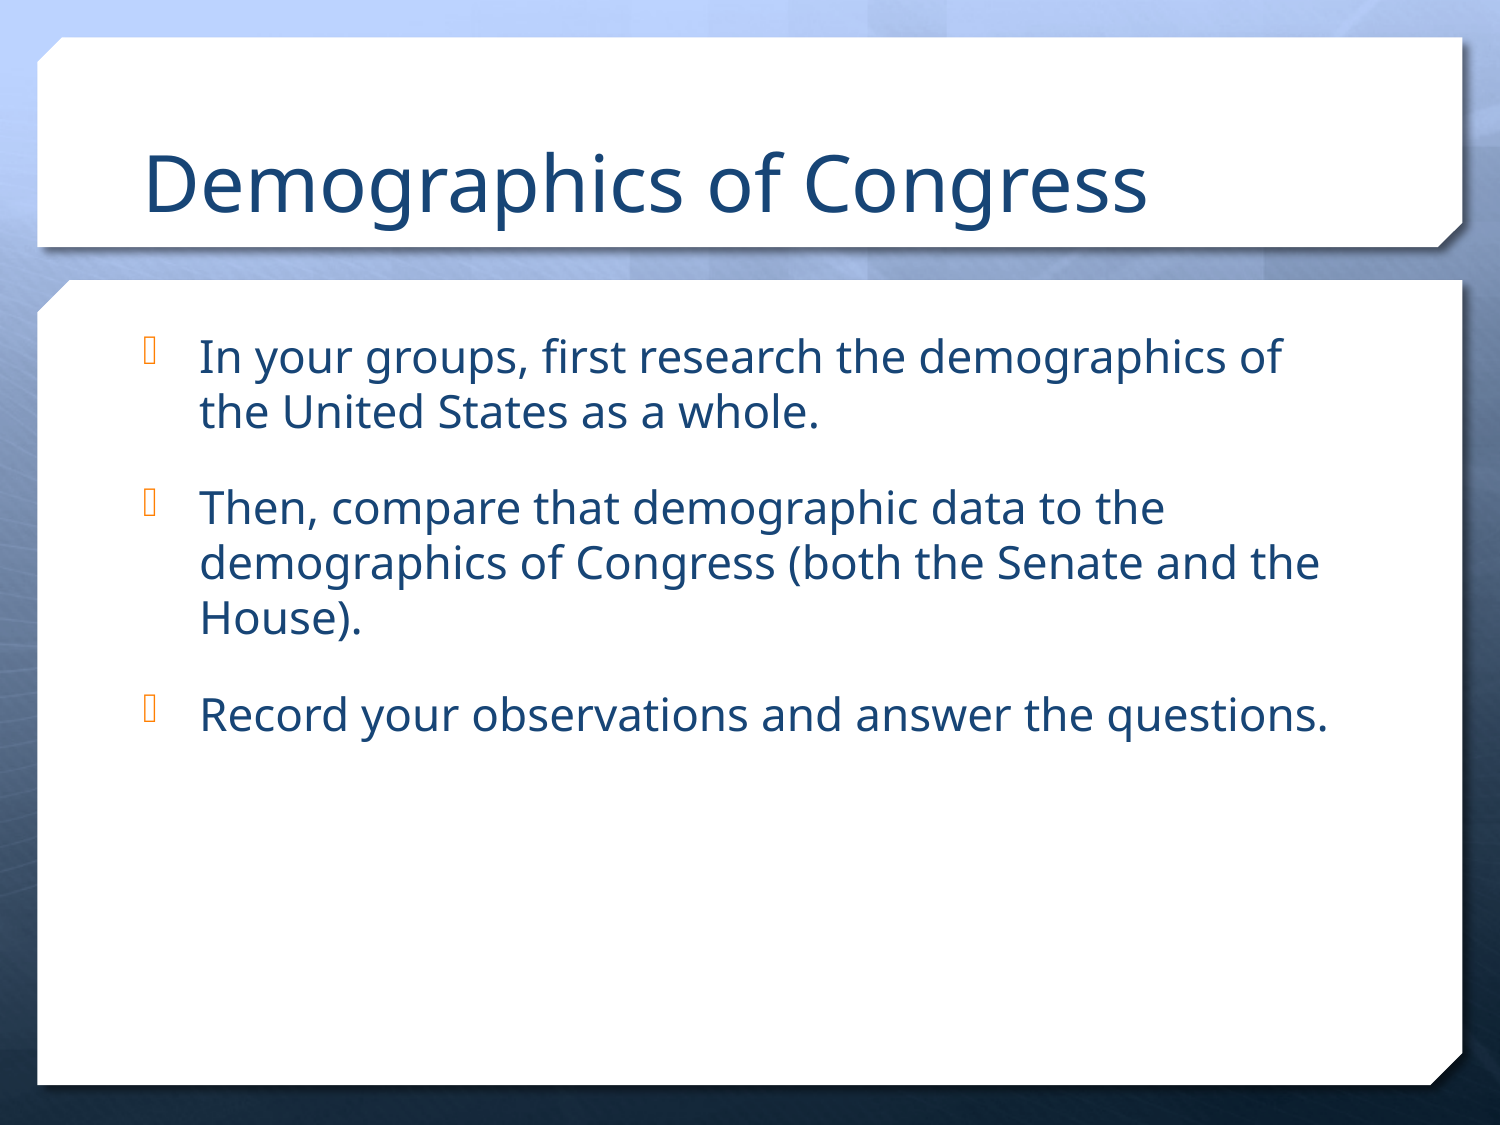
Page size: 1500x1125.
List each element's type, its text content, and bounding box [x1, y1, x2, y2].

title Demographics of Congress [127, 48, 1372, 236]
list In your groups, first research the demographics of the United States as a whole. Then, compare that demographic data to the demographics of Congress (both the Senate and the House). Record your observations and answer the questions. [127, 319, 1372, 978]
